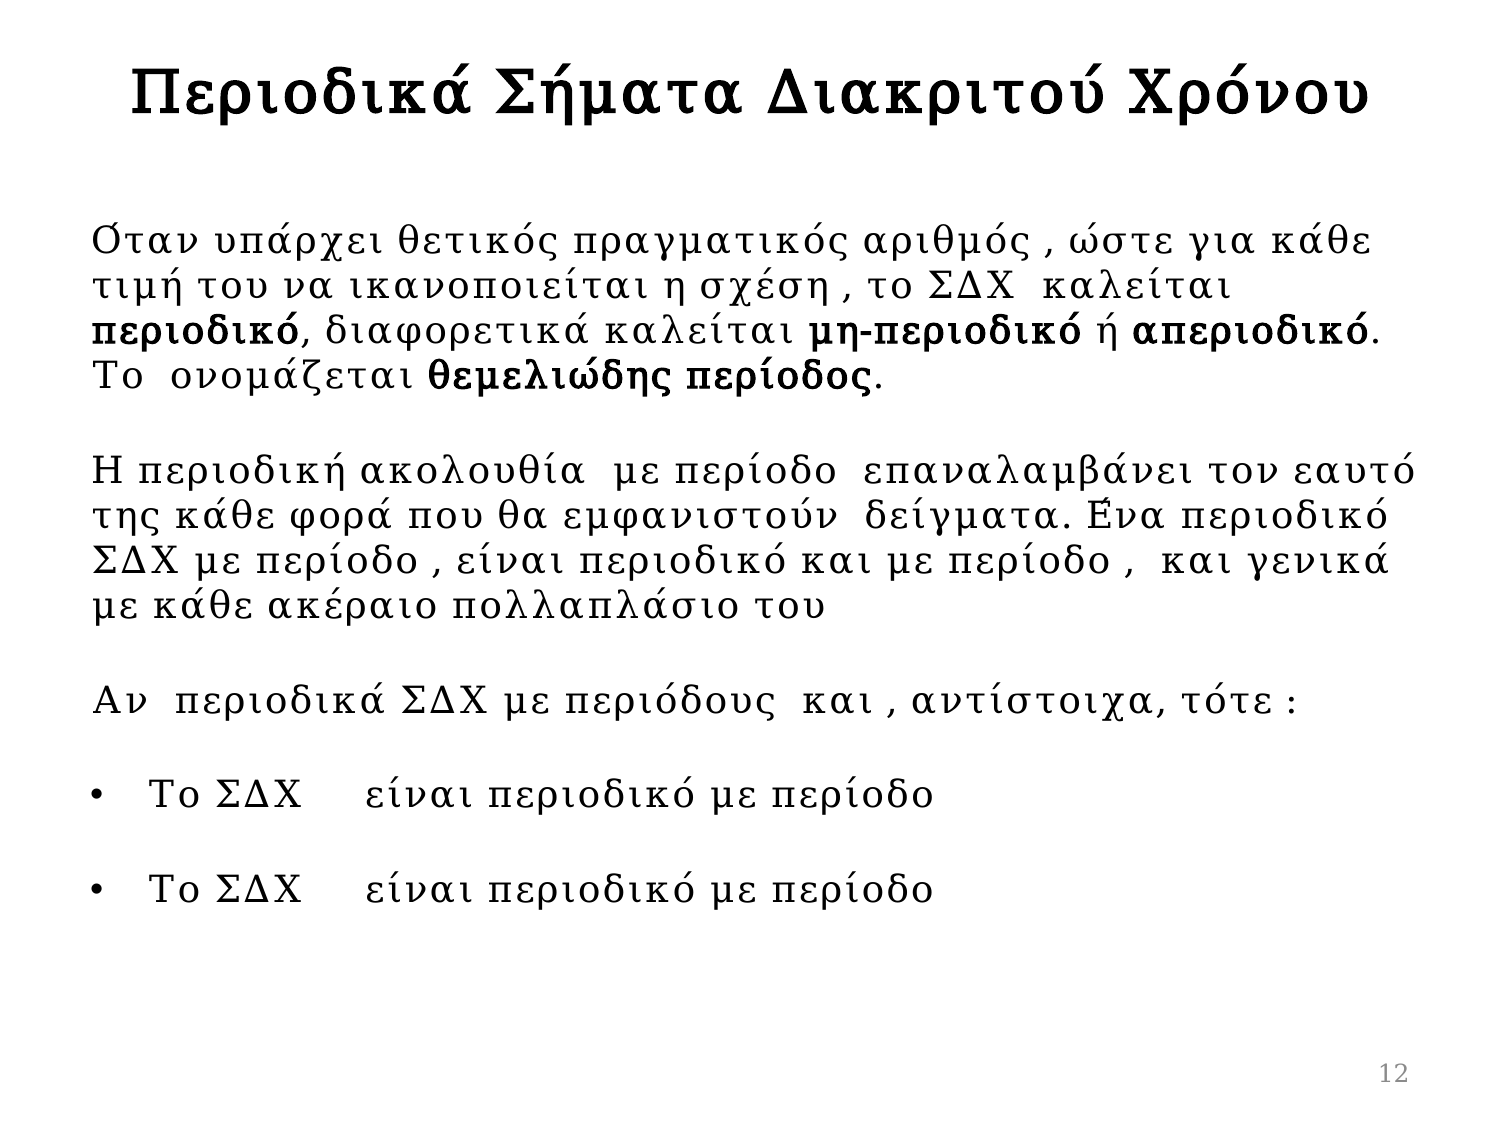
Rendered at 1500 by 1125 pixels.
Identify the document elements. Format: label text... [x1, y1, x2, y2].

slide_number 12 [1222, 1042, 1425, 1103]
title Περιοδικά Σήματα Διακριτού Χρόνου [75, 19, 1425, 159]
